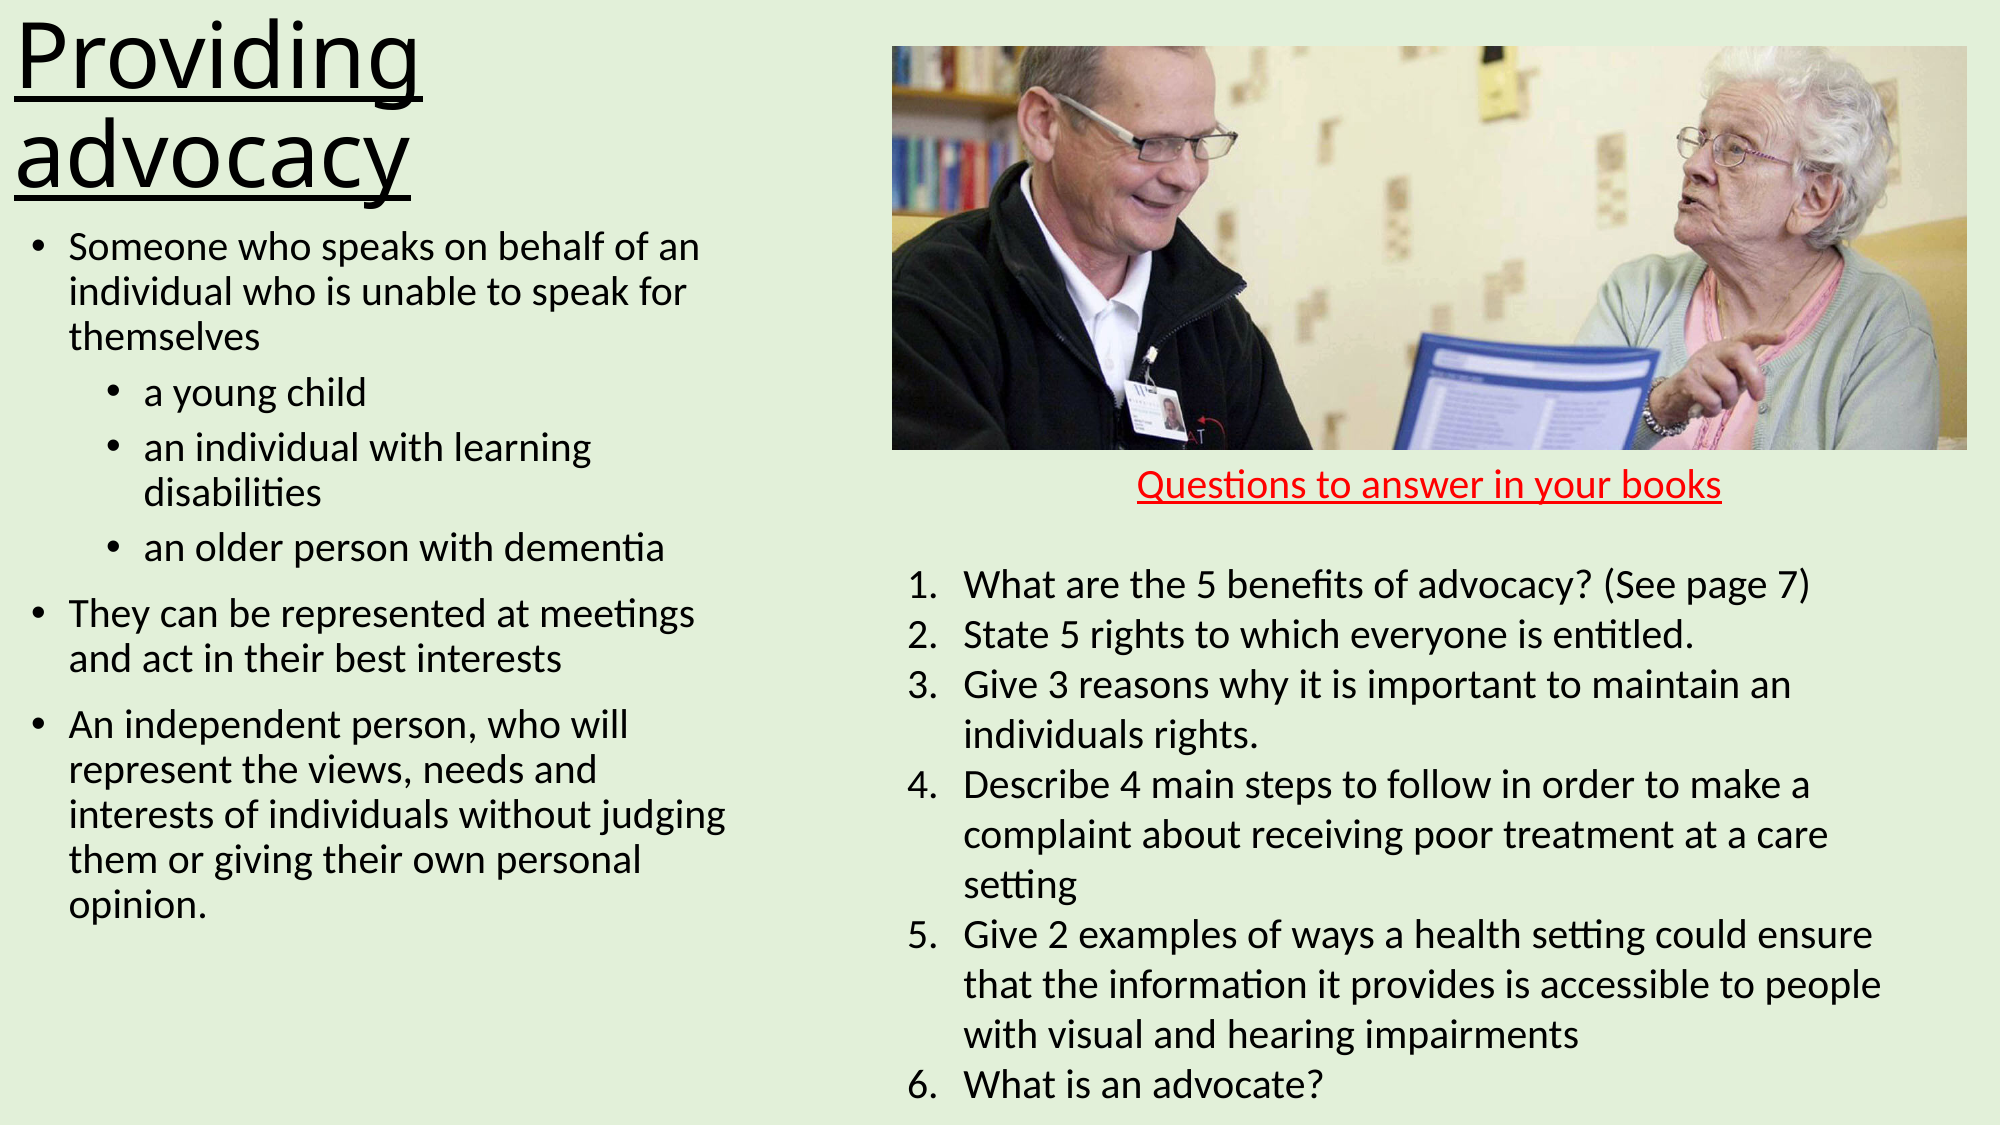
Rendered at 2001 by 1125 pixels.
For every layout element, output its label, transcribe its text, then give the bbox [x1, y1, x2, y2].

text_box Questions to answer in your books What are the 5 benefits of advocacy? (See page 7) State 5 rights to which everyone is entitled. Give 3 reasons why it is important to maintain an individuals rights. Describe 4 main steps to follow in order to make a complaint about receiving poor treatment at a care setting Give 2 examples of ways a health setting could ensure that the information it provides is accessible to people with visual and hearing impairments What is an advocate? [892, 450, 1967, 1115]
list Someone who speaks on behalf of an individual who is unable to speak for themselves a young child an individual with learning disabilities an older person with dementia They can be represented at meetings and act in their best interests An independent person, who will represent the views, needs and interests of individuals without judging them or giving their own personal opinion. [16, 217, 767, 1014]
picture [892, 46, 1967, 450]
title Providing advocacy [0, 0, 858, 218]
